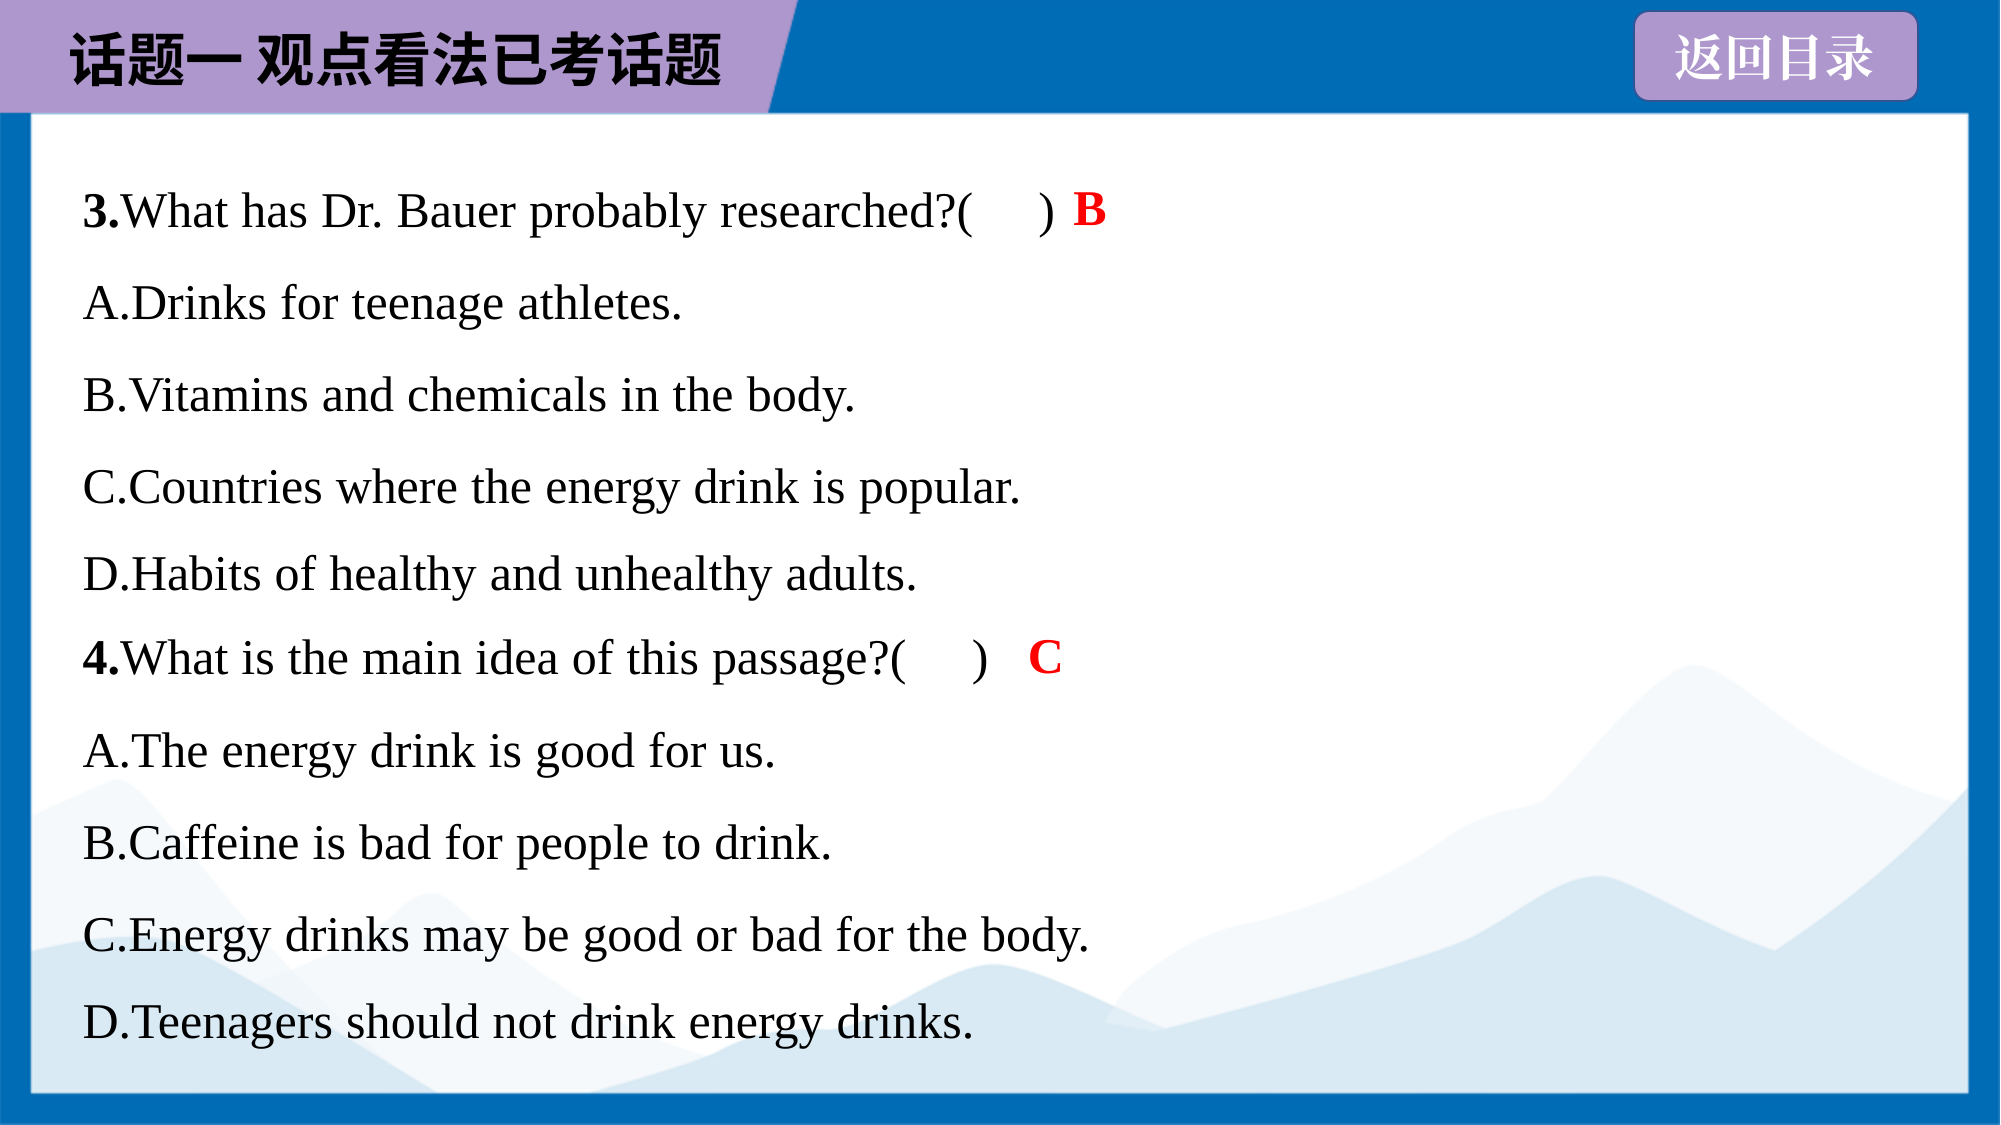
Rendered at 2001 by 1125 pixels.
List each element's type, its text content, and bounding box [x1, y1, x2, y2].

text_box A.The energy drink is good for us. B.Caffeine is bad for people to drink. C.Energy drinks may be good or bad for the body. D.Teenagers should not drink energy drinks. [82, 686, 1917, 1040]
text_box 4.What is the main idea of this passage?( ) [82, 597, 1917, 676]
picture [0, 0, 2000, 1125]
text_box A.Drinks for teenage athletes. B.Vitamins and chemicals in the body. C.Countries where the energy drink is popular. D.Habits of healthy and unhealthy adults. [82, 238, 1917, 591]
text_box 3.What has Dr. Bauer probably researched?( ) [82, 149, 1917, 228]
text_box C [1009, 595, 1083, 674]
text_box B [1055, 147, 1125, 227]
